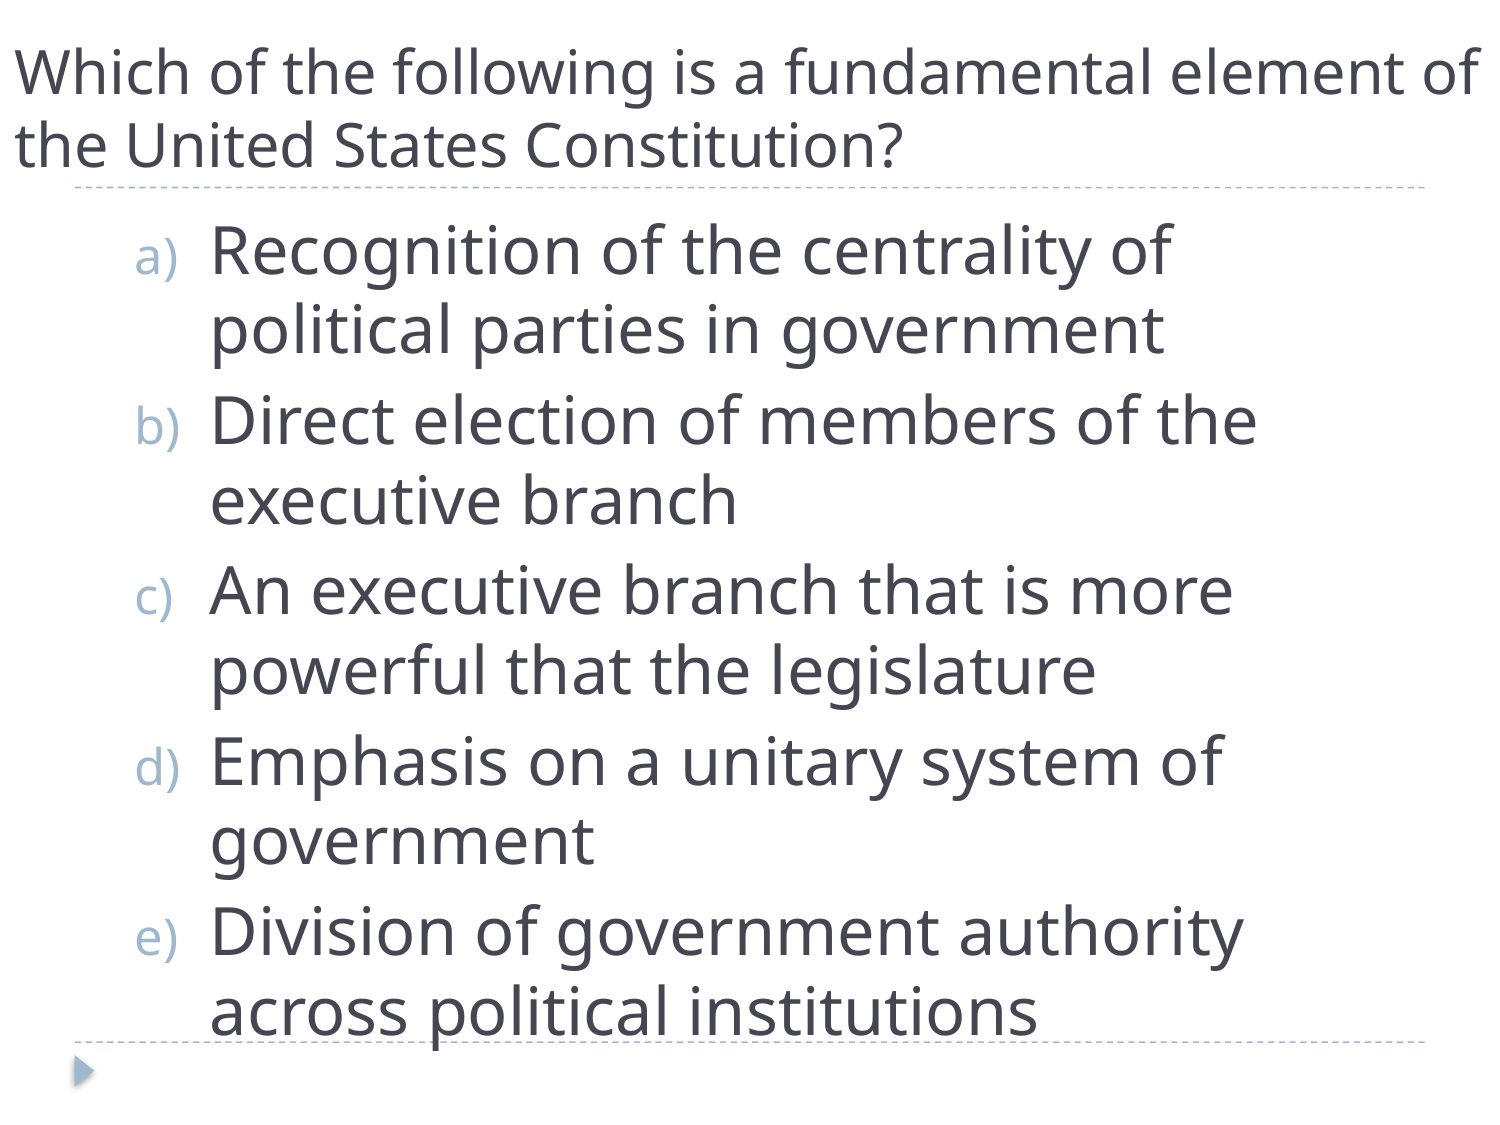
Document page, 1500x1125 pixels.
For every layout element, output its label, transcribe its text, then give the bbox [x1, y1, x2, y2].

list Recognition of the centrality of political parties in government Direct election of members of the executive branch An executive branch that is more powerful that the legislature Emphasis on a unitary system of government Division of government authority across political institutions [75, 200, 1425, 1010]
title Which of the following is a fundamental element of the United States Constitution? [0, 24, 1500, 188]
